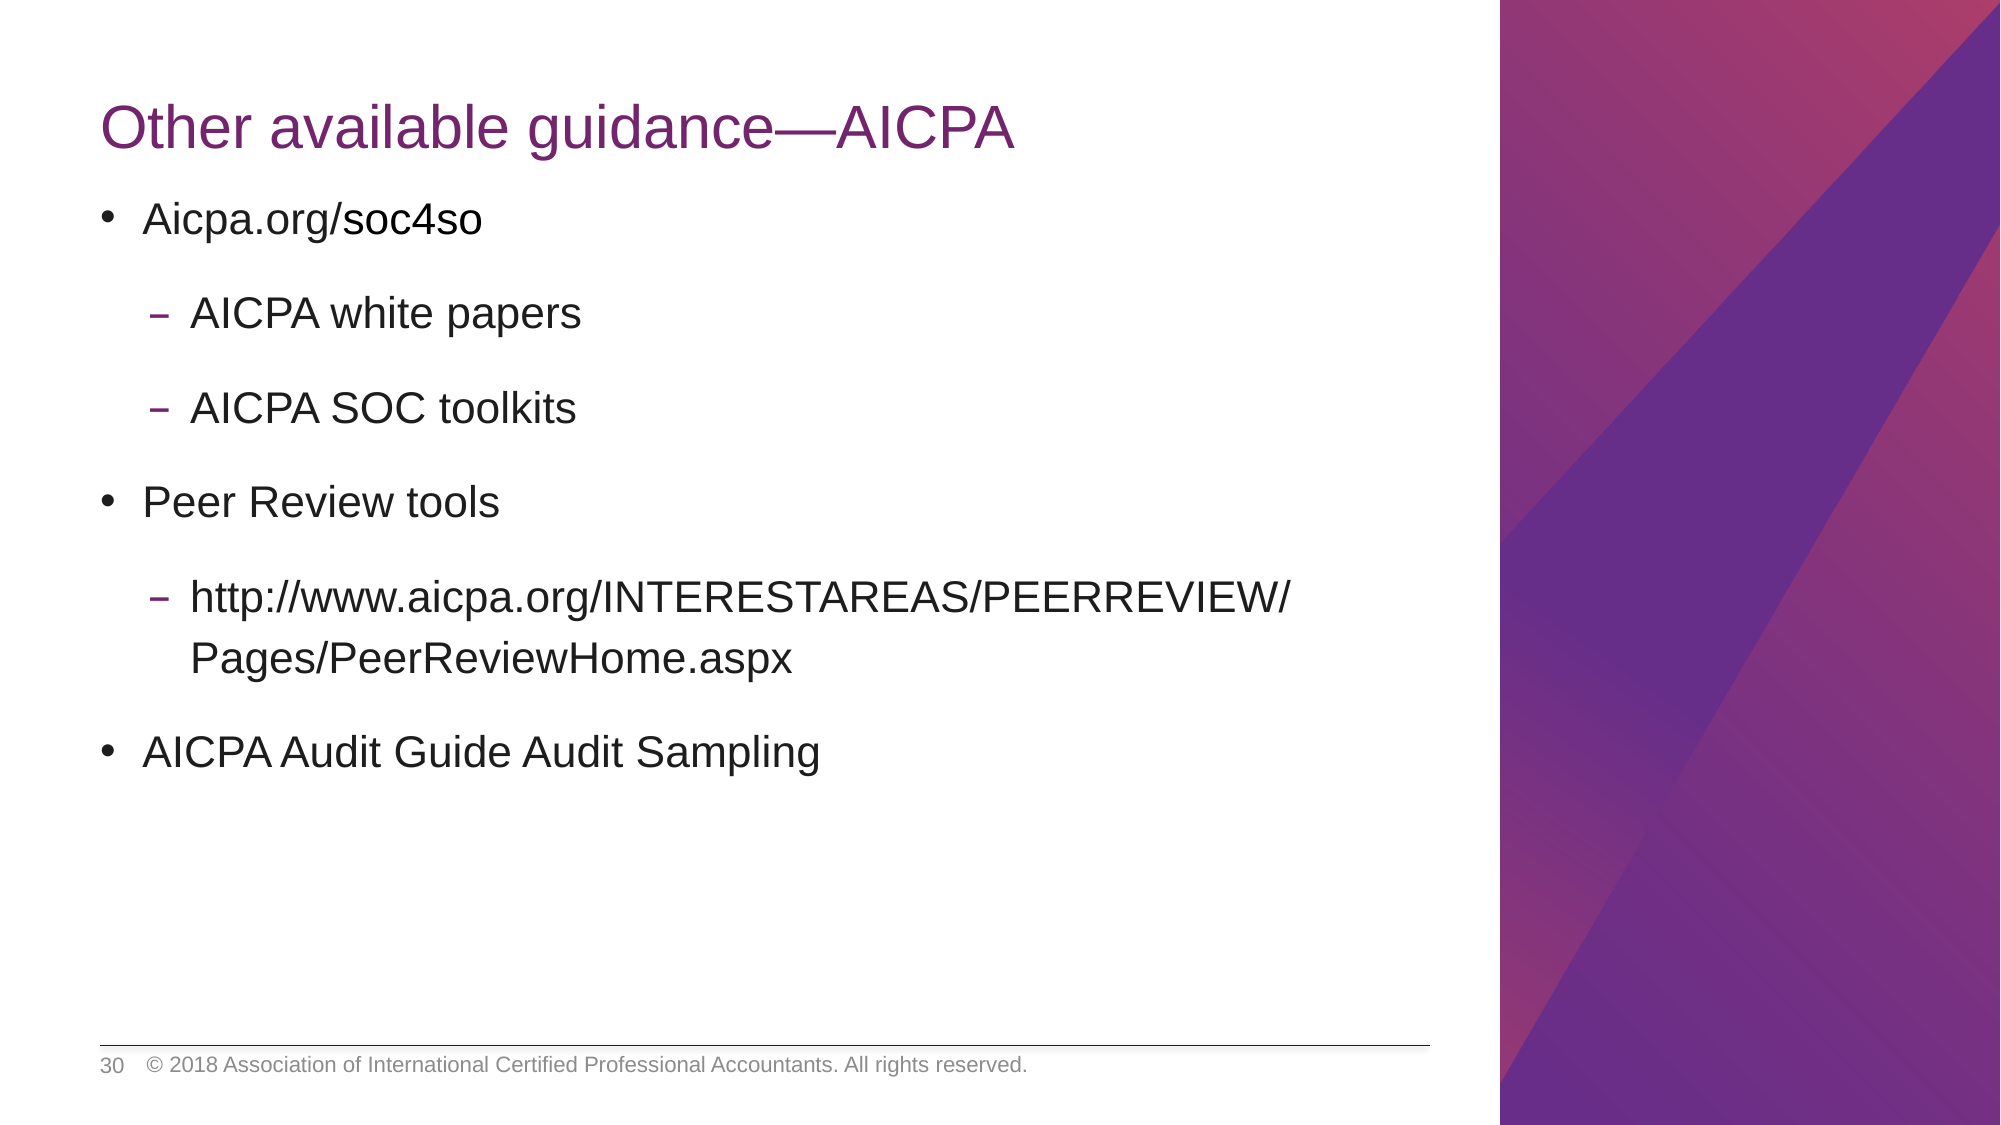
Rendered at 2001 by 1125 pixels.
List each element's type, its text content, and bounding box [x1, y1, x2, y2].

title Other available guidance—AICPA [100, 31, 1430, 161]
list Aicpa.org/soc4so AICPA white papers AICPA SOC toolkits Peer Review tools http://www.aicpa.org/INTERESTAREAS/PEERREVIEW/Pages/PeerReviewHome.aspx AICPA Audit Guide Audit Sampling [100, 182, 1430, 915]
footer © 2018 Association of International Certified Professional Accountants. All rights reserved. [147, 1050, 1400, 1111]
slide_number 30 [99, 1050, 147, 1111]
picture [1500, 0, 2001, 1125]
